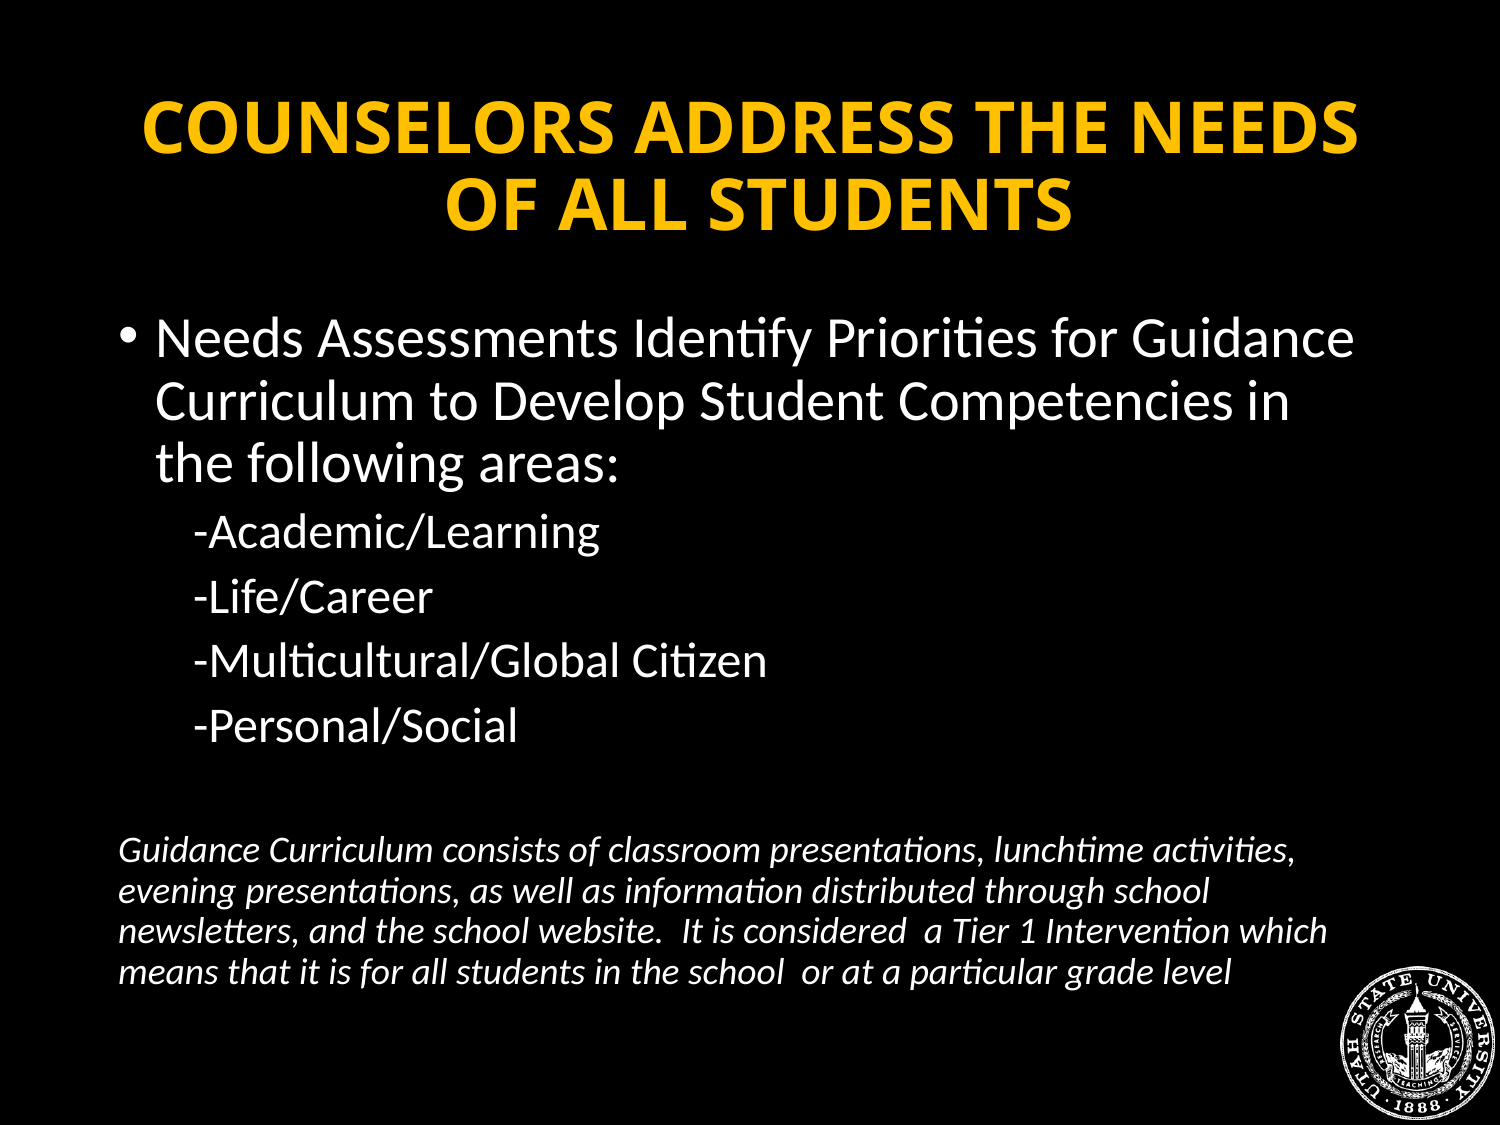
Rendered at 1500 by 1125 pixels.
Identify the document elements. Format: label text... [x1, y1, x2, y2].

list Needs Assessments Identify Priorities for Guidance Curriculum to Develop Student Competencies in the following areas: -Academic/Learning -Life/Career -Multicultural/Global Citizen -Personal/Social Guidance Curriculum consists of classroom presentations, lunchtime activities, evening presentations, as well as information distributed through school newsletters, and the school website. It is considered a Tier 1 Intervention which means that it is for all students in the school or at a particular grade level [103, 299, 1397, 1014]
title Counselors Address the Needs of All Students [103, 59, 1397, 278]
picture [1340, 966, 1496, 1120]
